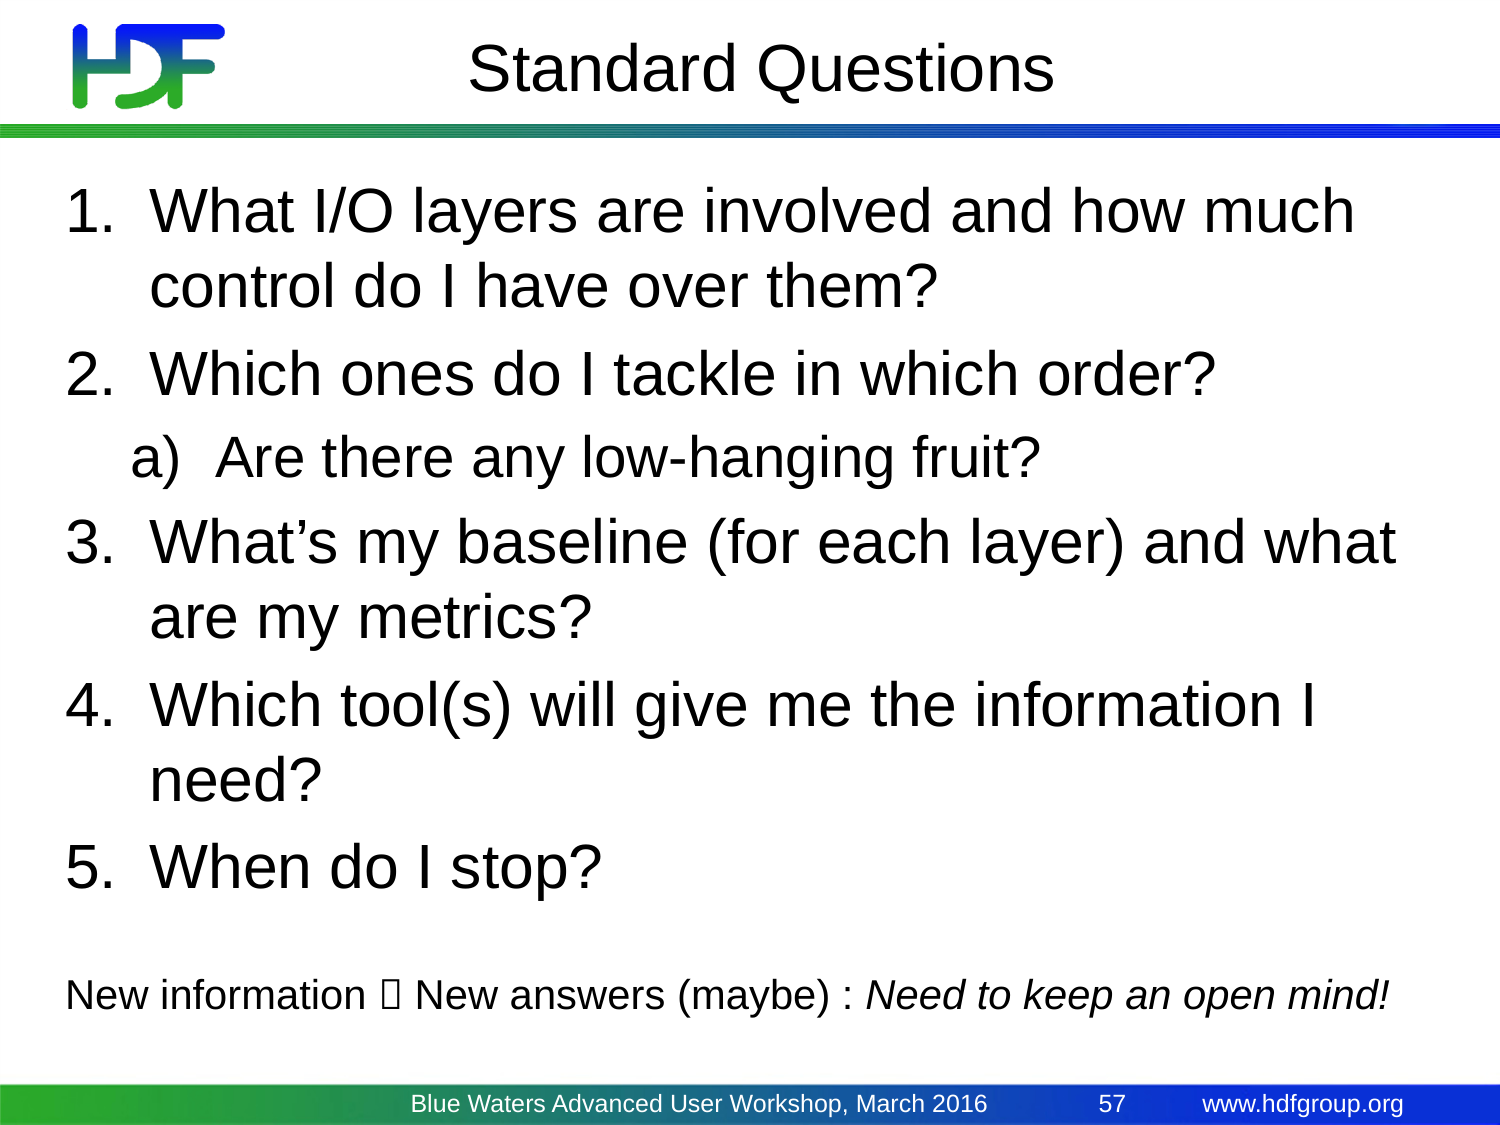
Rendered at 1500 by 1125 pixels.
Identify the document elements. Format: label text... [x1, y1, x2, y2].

footer Blue Waters Advanced User Workshop, March 2016 [374, 1087, 1026, 1125]
list What I/O layers are involved and how much control do I have over them? Which ones do I tackle in which order? Are there any low-hanging fruit? What’s my baseline (for each layer) and what are my metrics? Which tool(s) will give me the information I need? When do I stop? New information  New answers (maybe) : Need to keep an open mind! [50, 162, 1450, 1063]
slide_number 57 [1049, 1087, 1176, 1125]
title Standard Questions [187, 24, 1338, 113]
picture [0, 0, 1500, 1125]
